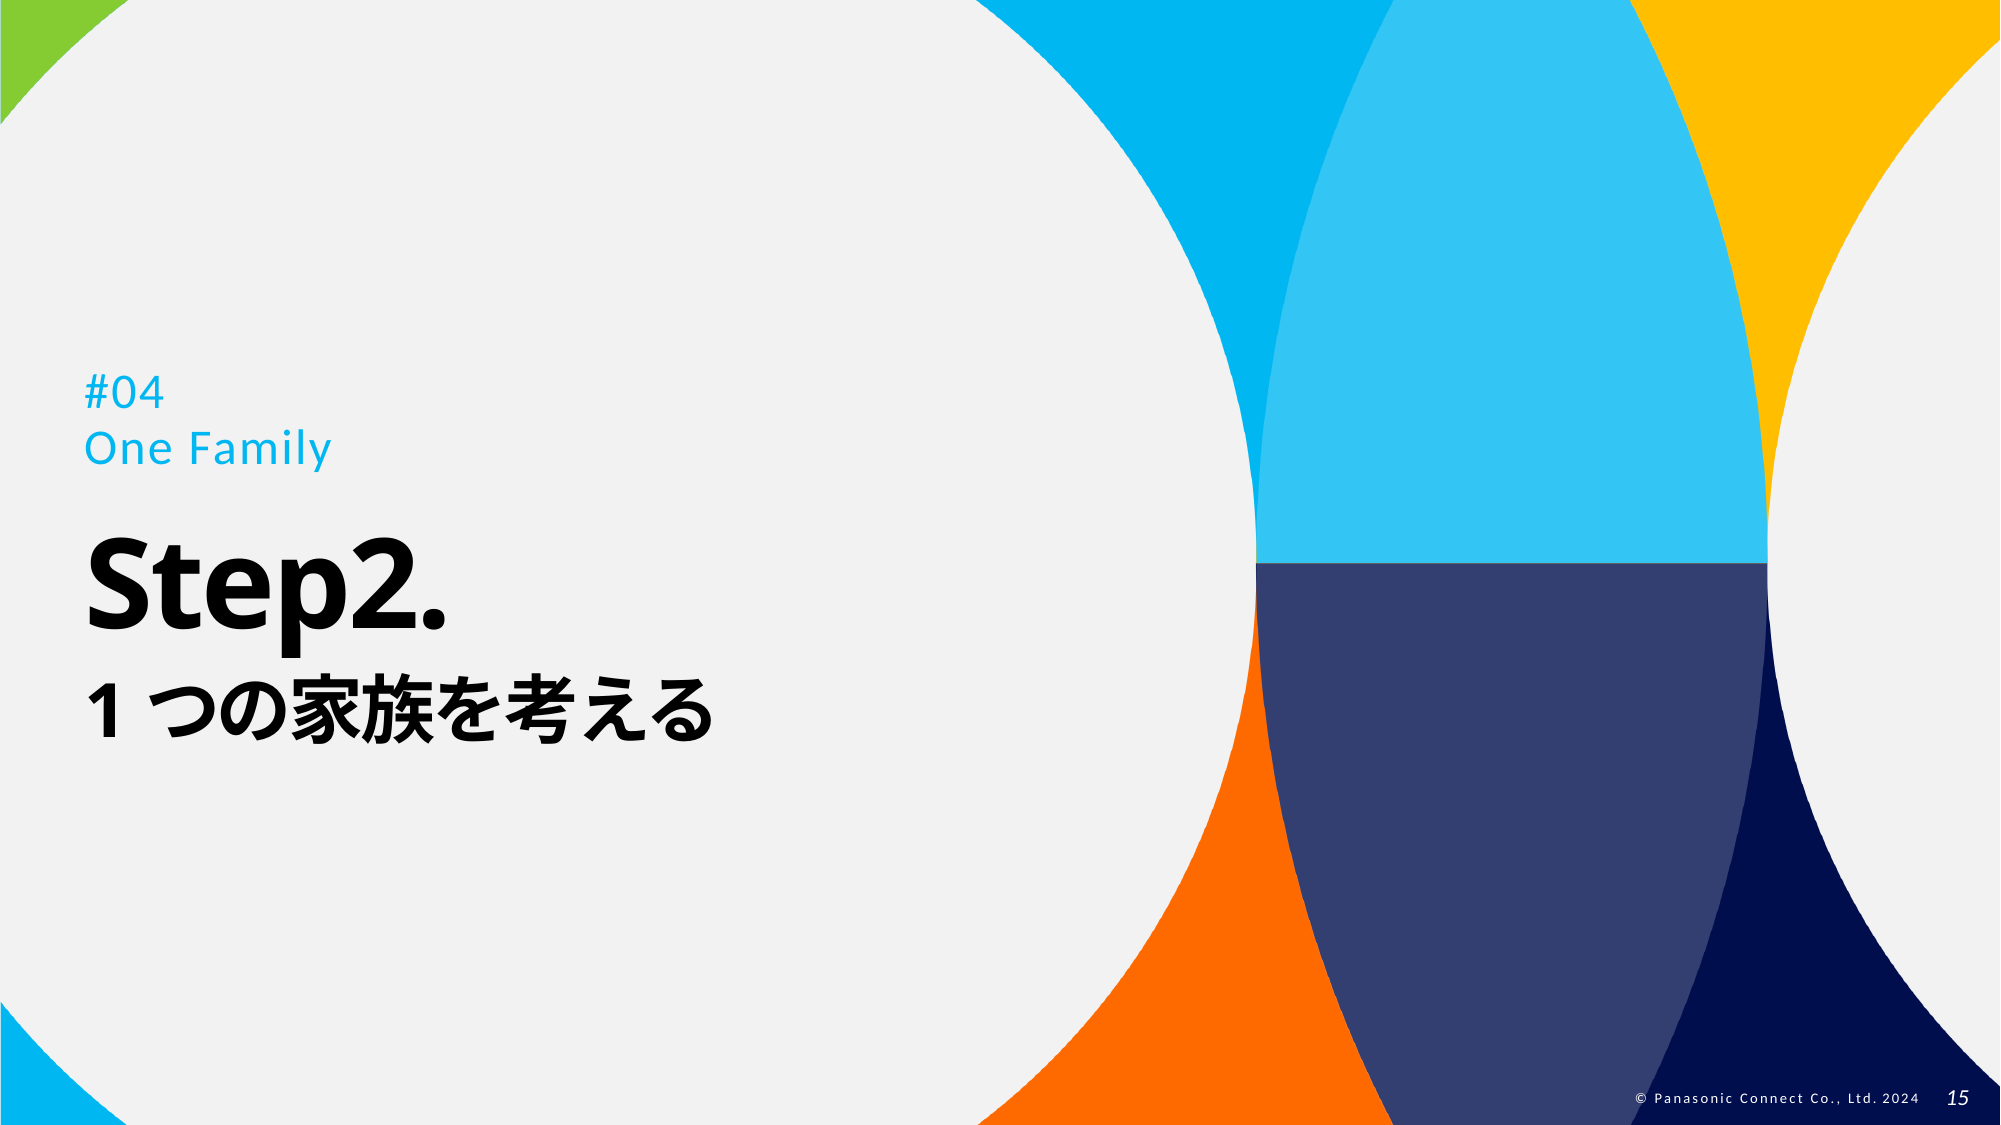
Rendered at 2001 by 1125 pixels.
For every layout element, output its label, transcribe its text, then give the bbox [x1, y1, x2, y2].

picture [0, 0, 2000, 1125]
text_box Step2. 1つの家族を考える [84, 488, 1390, 753]
text_box One Family [84, 429, 970, 461]
text_box #04 [84, 372, 970, 404]
